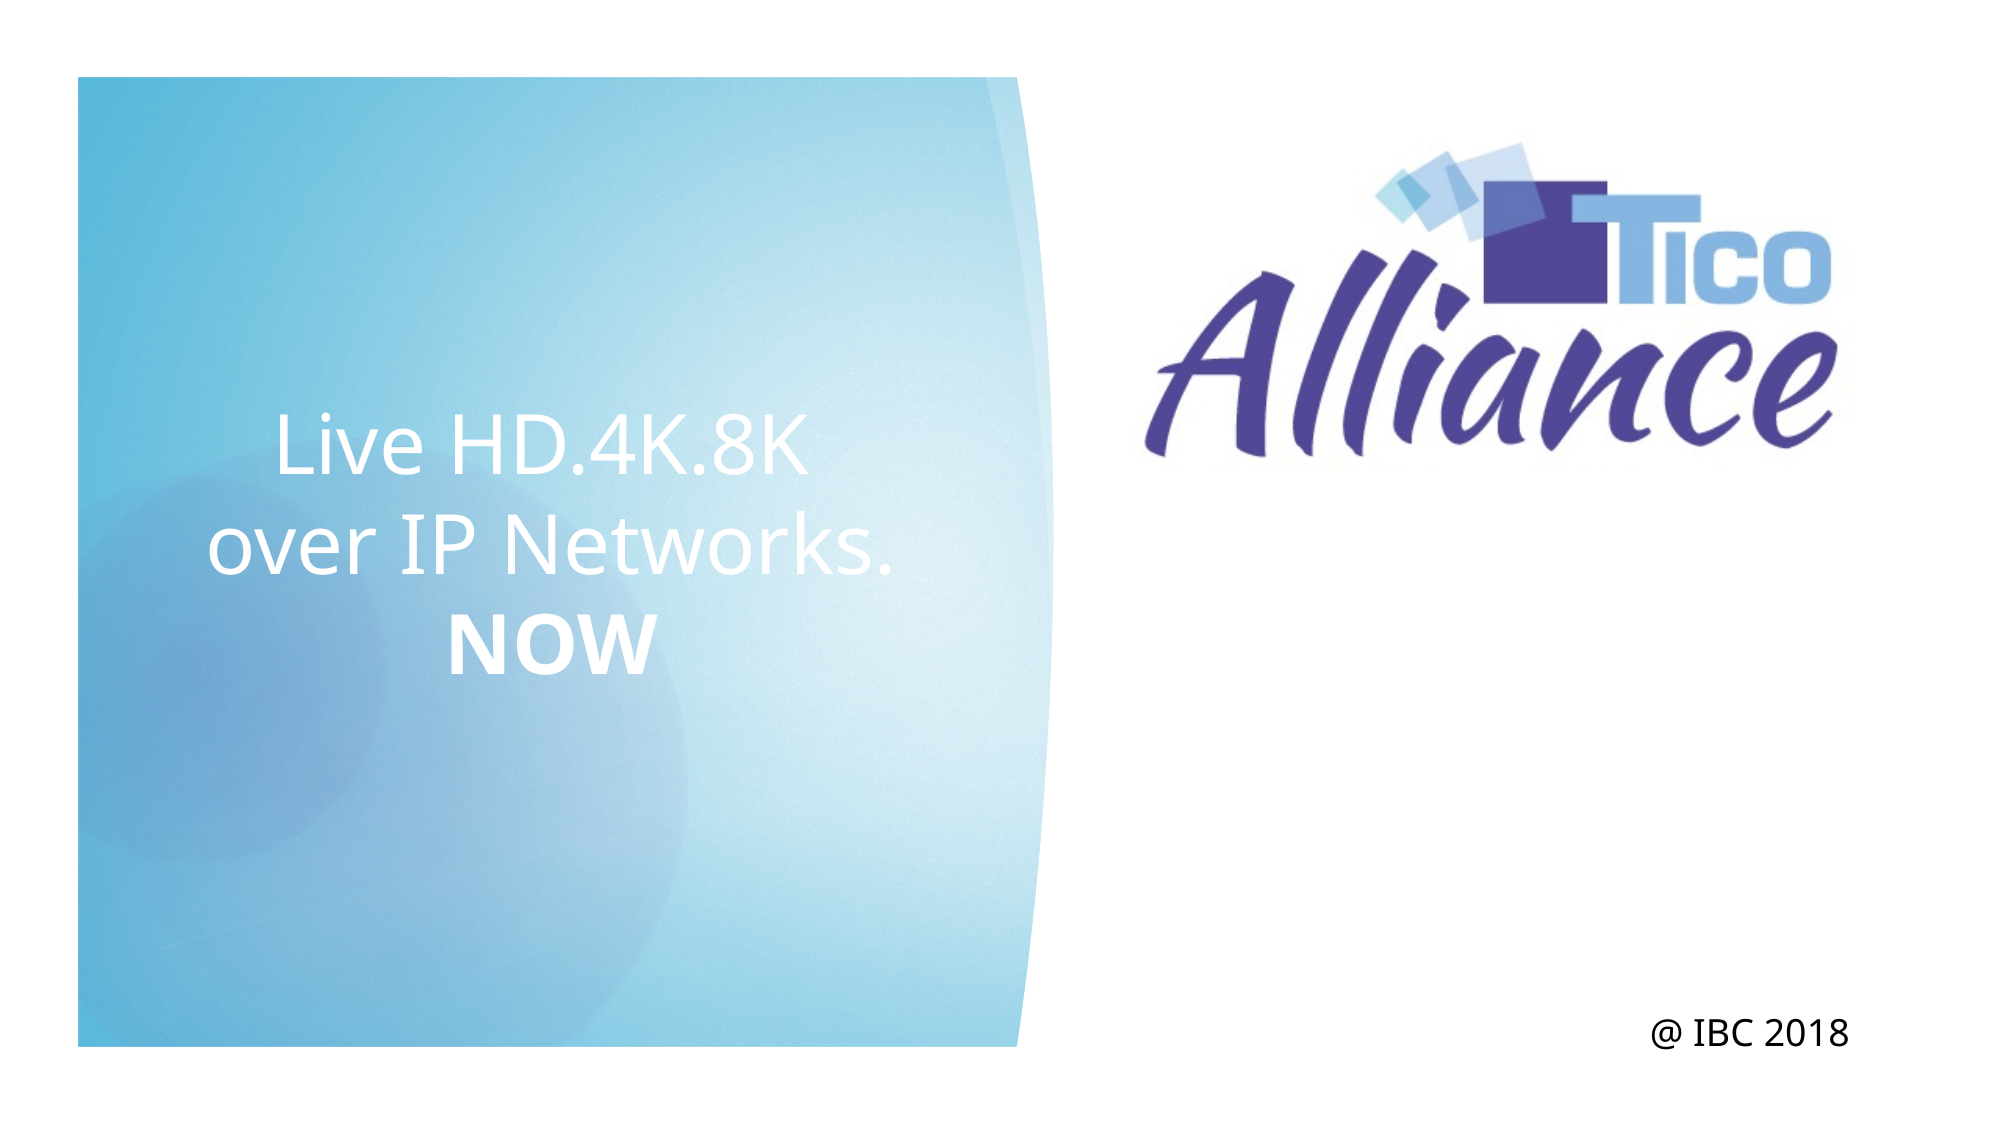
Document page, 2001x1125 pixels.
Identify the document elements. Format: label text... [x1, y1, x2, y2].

title Live HD.4K.8K over IP Networks. NOW [184, 353, 920, 729]
text_box @ IBC 2018 [1635, 1001, 1865, 1062]
picture [1104, 119, 1875, 472]
